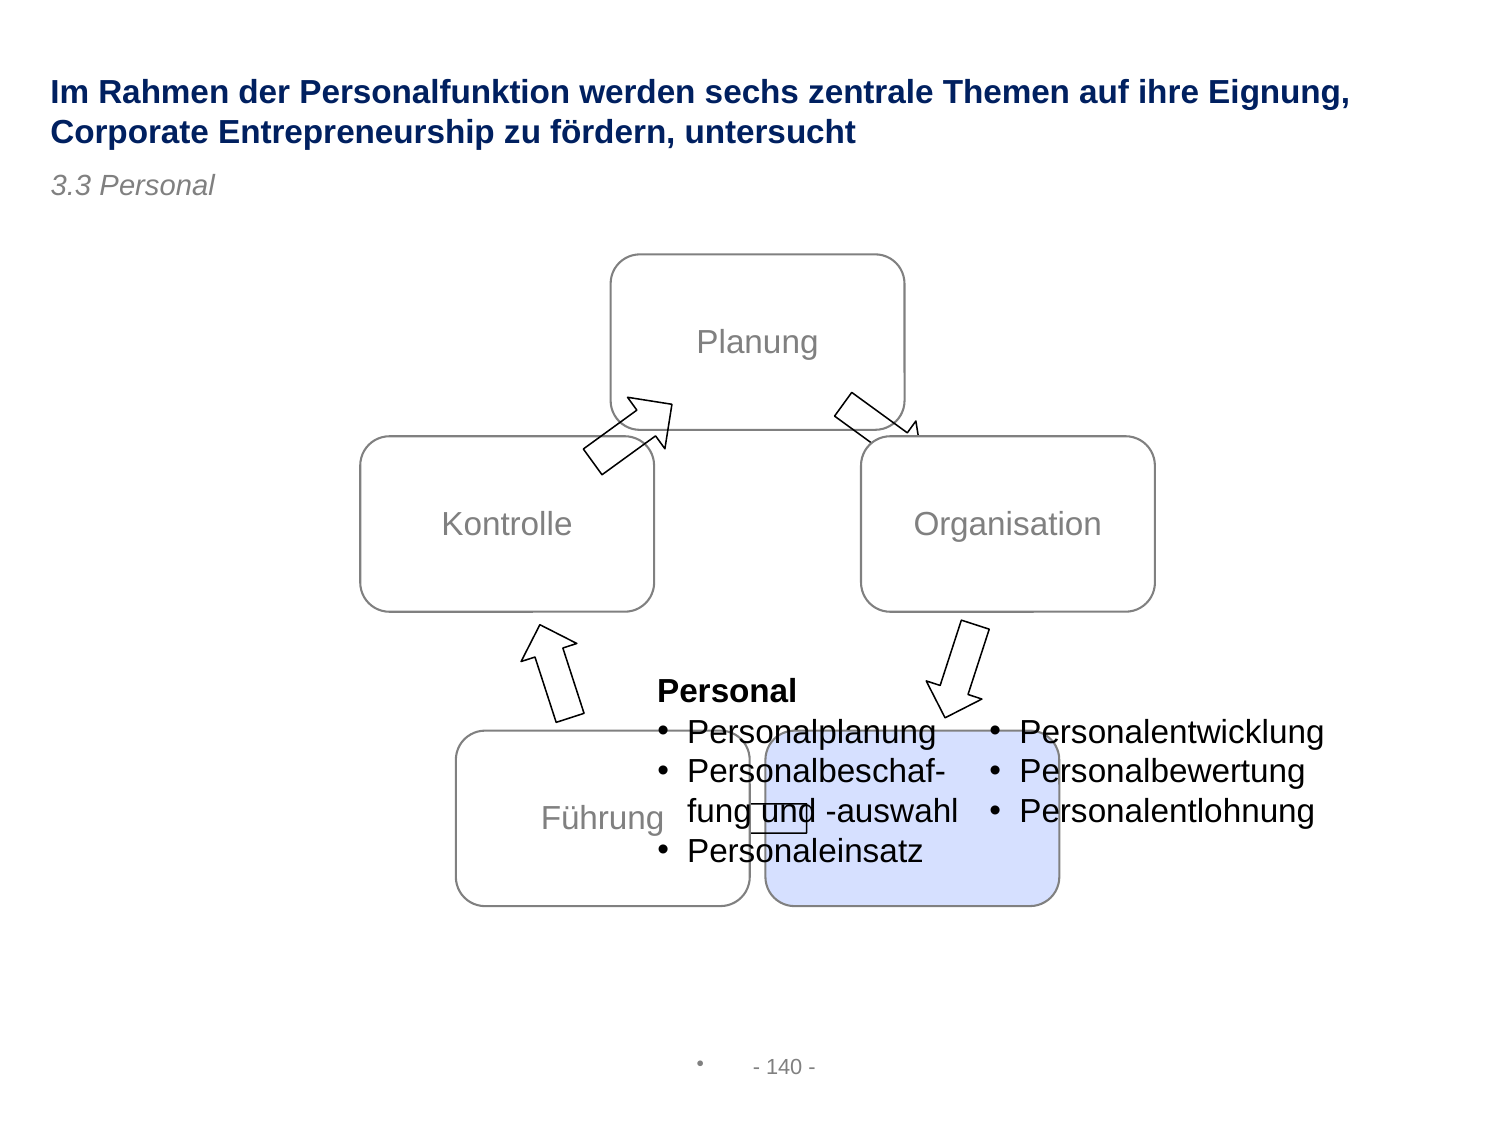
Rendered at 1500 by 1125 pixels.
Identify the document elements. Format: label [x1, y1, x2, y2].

text_box [169, 254, 1365, 957]
text_box [35, 159, 231, 209]
slide_number [599, 1045, 913, 1093]
text_box [35, 63, 1433, 158]
